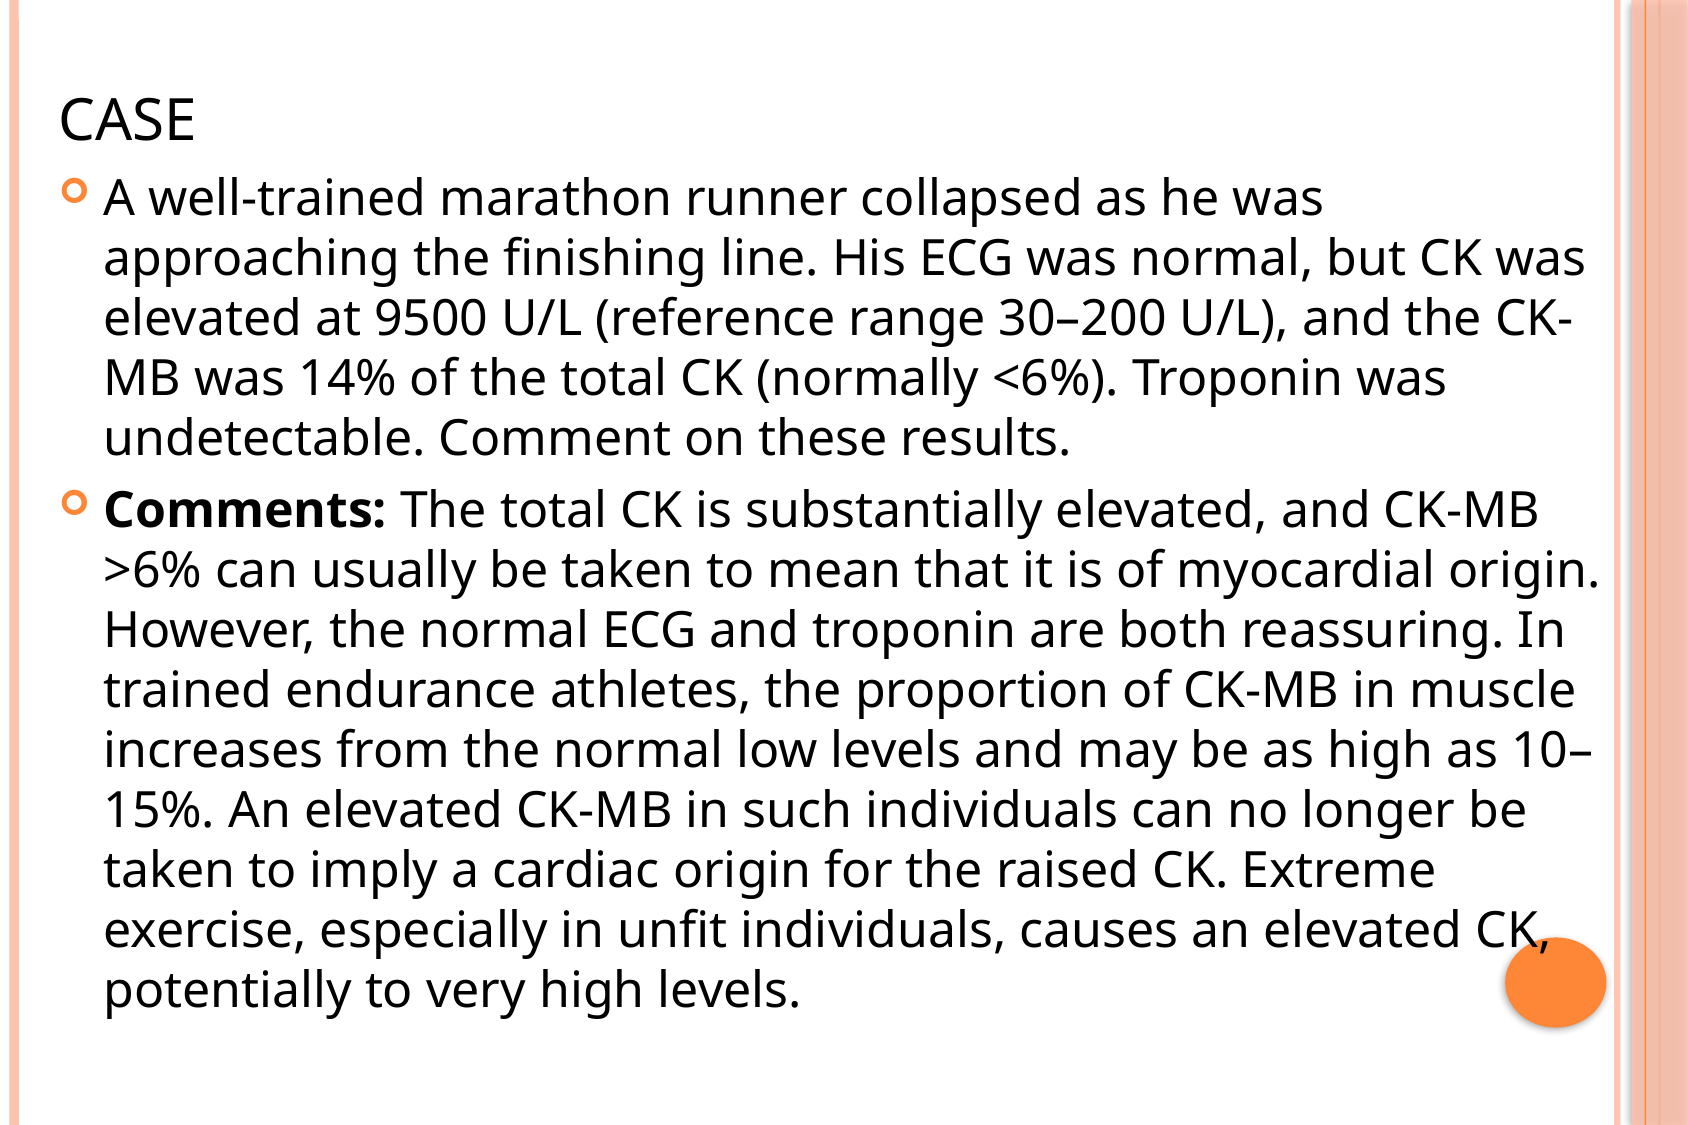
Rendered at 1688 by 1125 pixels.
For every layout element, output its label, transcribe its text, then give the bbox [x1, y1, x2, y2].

list CASE A well-trained marathon runner collapsed as he was approaching the finishing line. His ECG was normal, but CK was elevated at 9500 U/L (reference range 30–200 U/L), and the CK-MB was 14% of the total CK (normally <6%). Troponin was undetectable. Comment on these results. Comments: The total CK is substantially elevated, and CK-MB >6% can usually be taken to mean that it is of myocardial origin. However, the normal ECG and troponin are both reassuring. In trained endurance athletes, the proportion of CK-MB in muscle increases from the normal low levels and may be as high as 10–15%. An elevated CK-MB in such individuals can no longer be taken to imply a cardiac origin for the raised CK. Extreme exercise, especially in unfit individuals, causes an elevated CK, potentially to very high levels. [43, 75, 1644, 1050]
